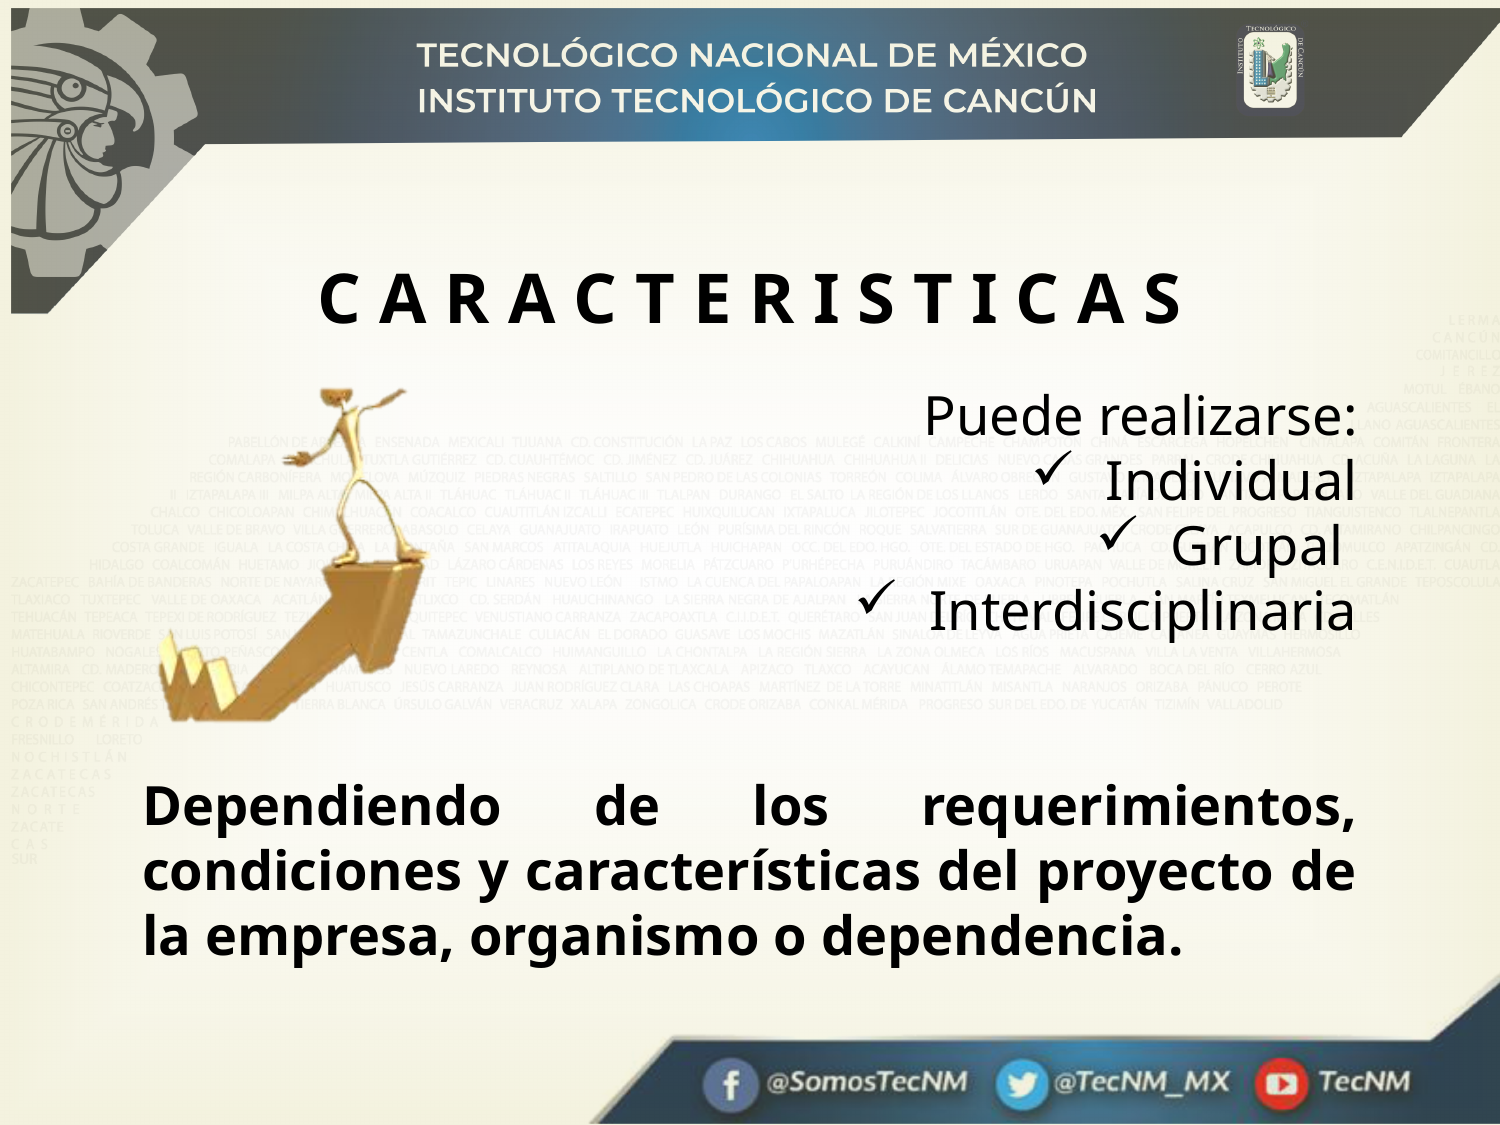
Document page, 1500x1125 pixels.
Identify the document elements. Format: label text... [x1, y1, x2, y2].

picture [121, 349, 517, 764]
text_box C A R A C T E R I S T I C A S Puede realizarse: Individual Grupal Interdisciplinaria Dependiendo de los requerimientos, condiciones y características del proyecto de la empresa, organismo o dependencia. [127, 184, 1373, 974]
